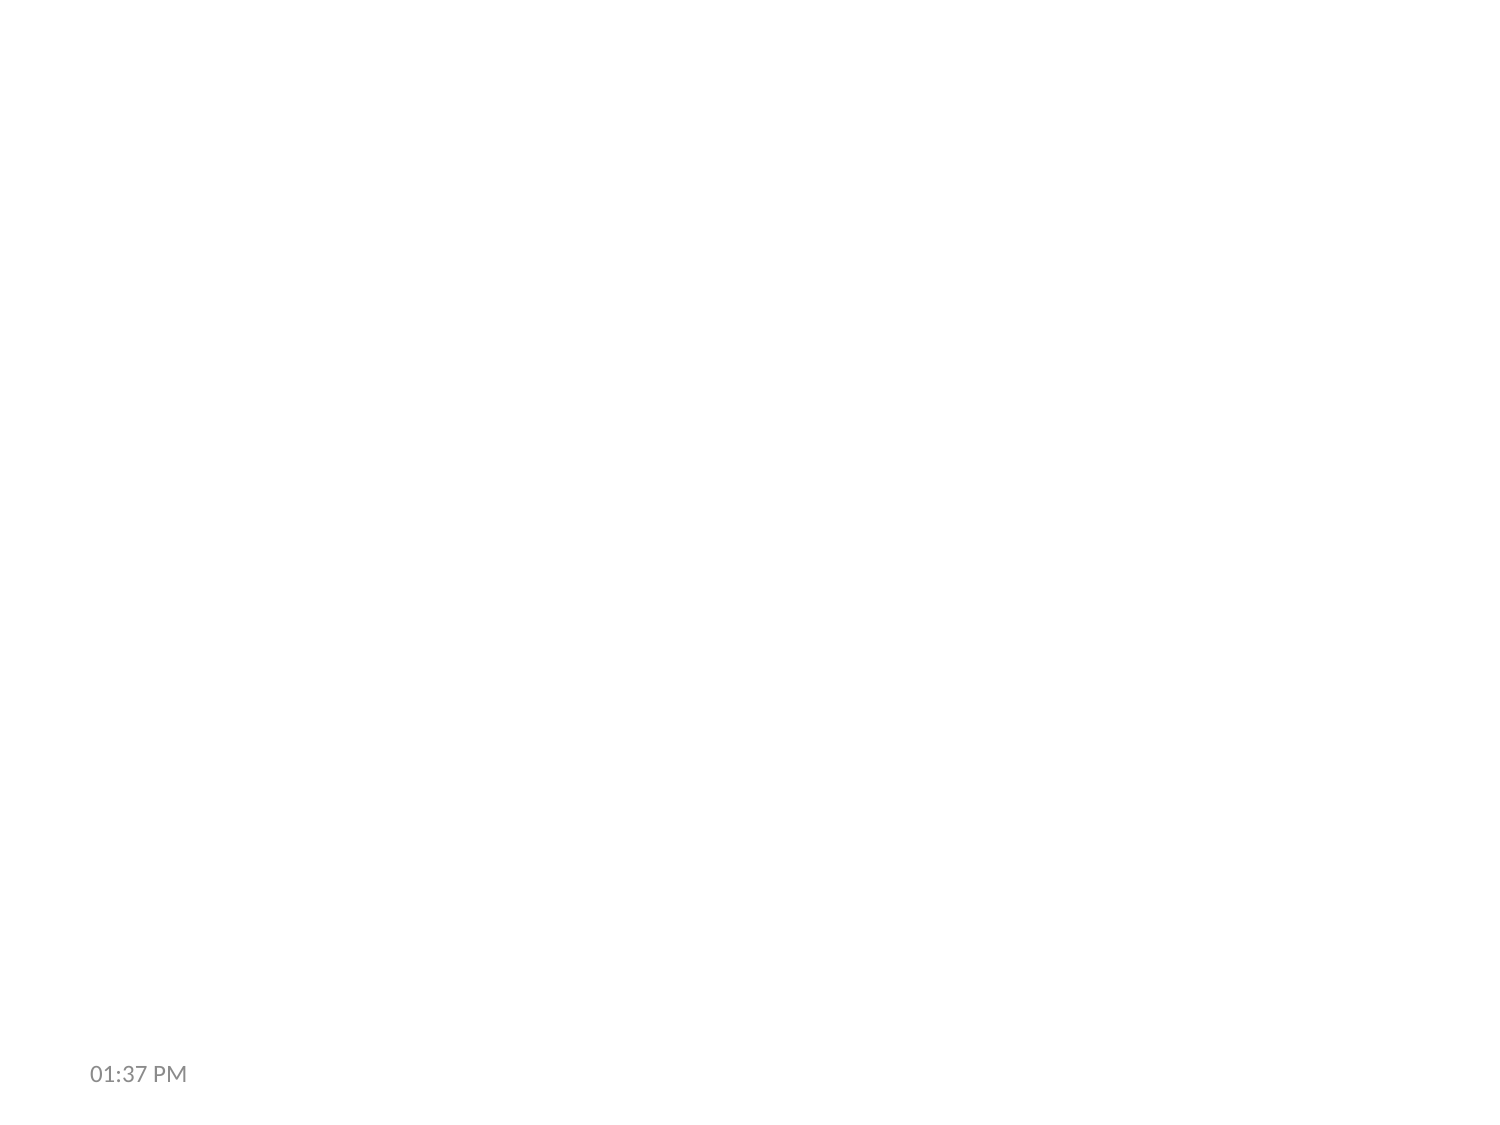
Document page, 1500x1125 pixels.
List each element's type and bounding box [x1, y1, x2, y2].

slide_number [75, 1042, 425, 1103]
